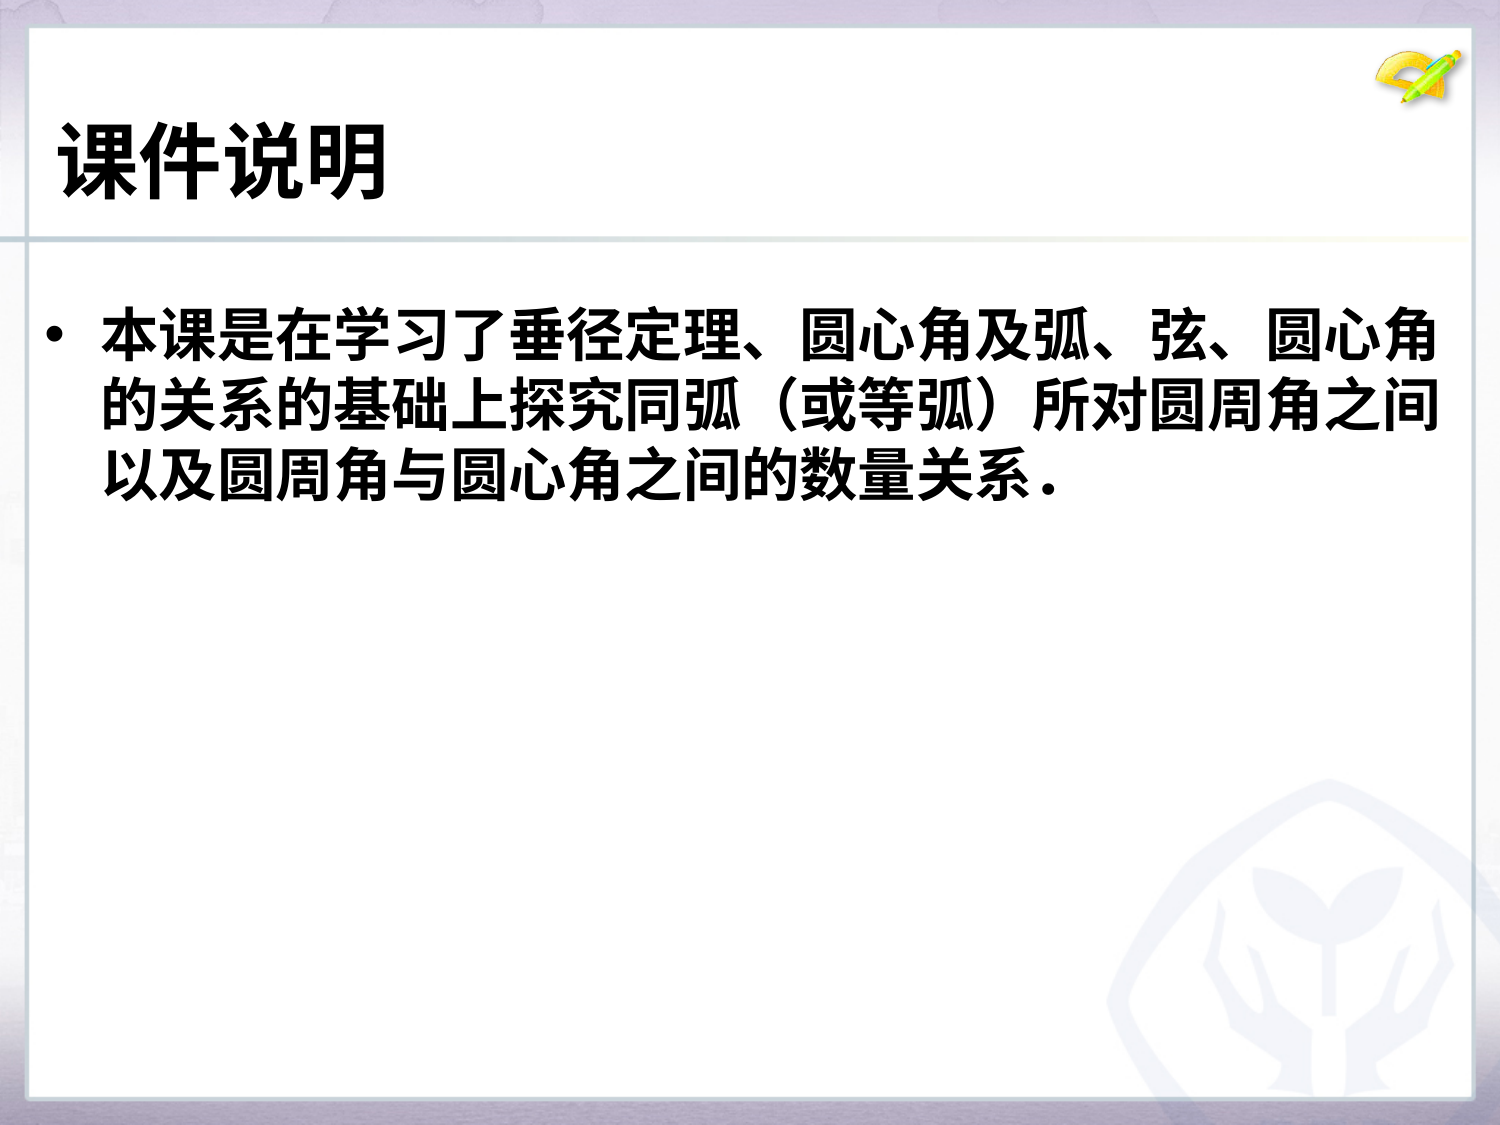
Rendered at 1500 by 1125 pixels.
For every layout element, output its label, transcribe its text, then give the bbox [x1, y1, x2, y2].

text_box 课件说明 [41, 101, 538, 217]
picture [0, 0, 1500, 1125]
list 本课是在学习了垂径定理、圆心角及弧、弦、圆心角的关系的基础上探究同弧（或等弧）所对圆周角之间以及圆周角与圆心角之间的数量关系． [29, 290, 1500, 944]
